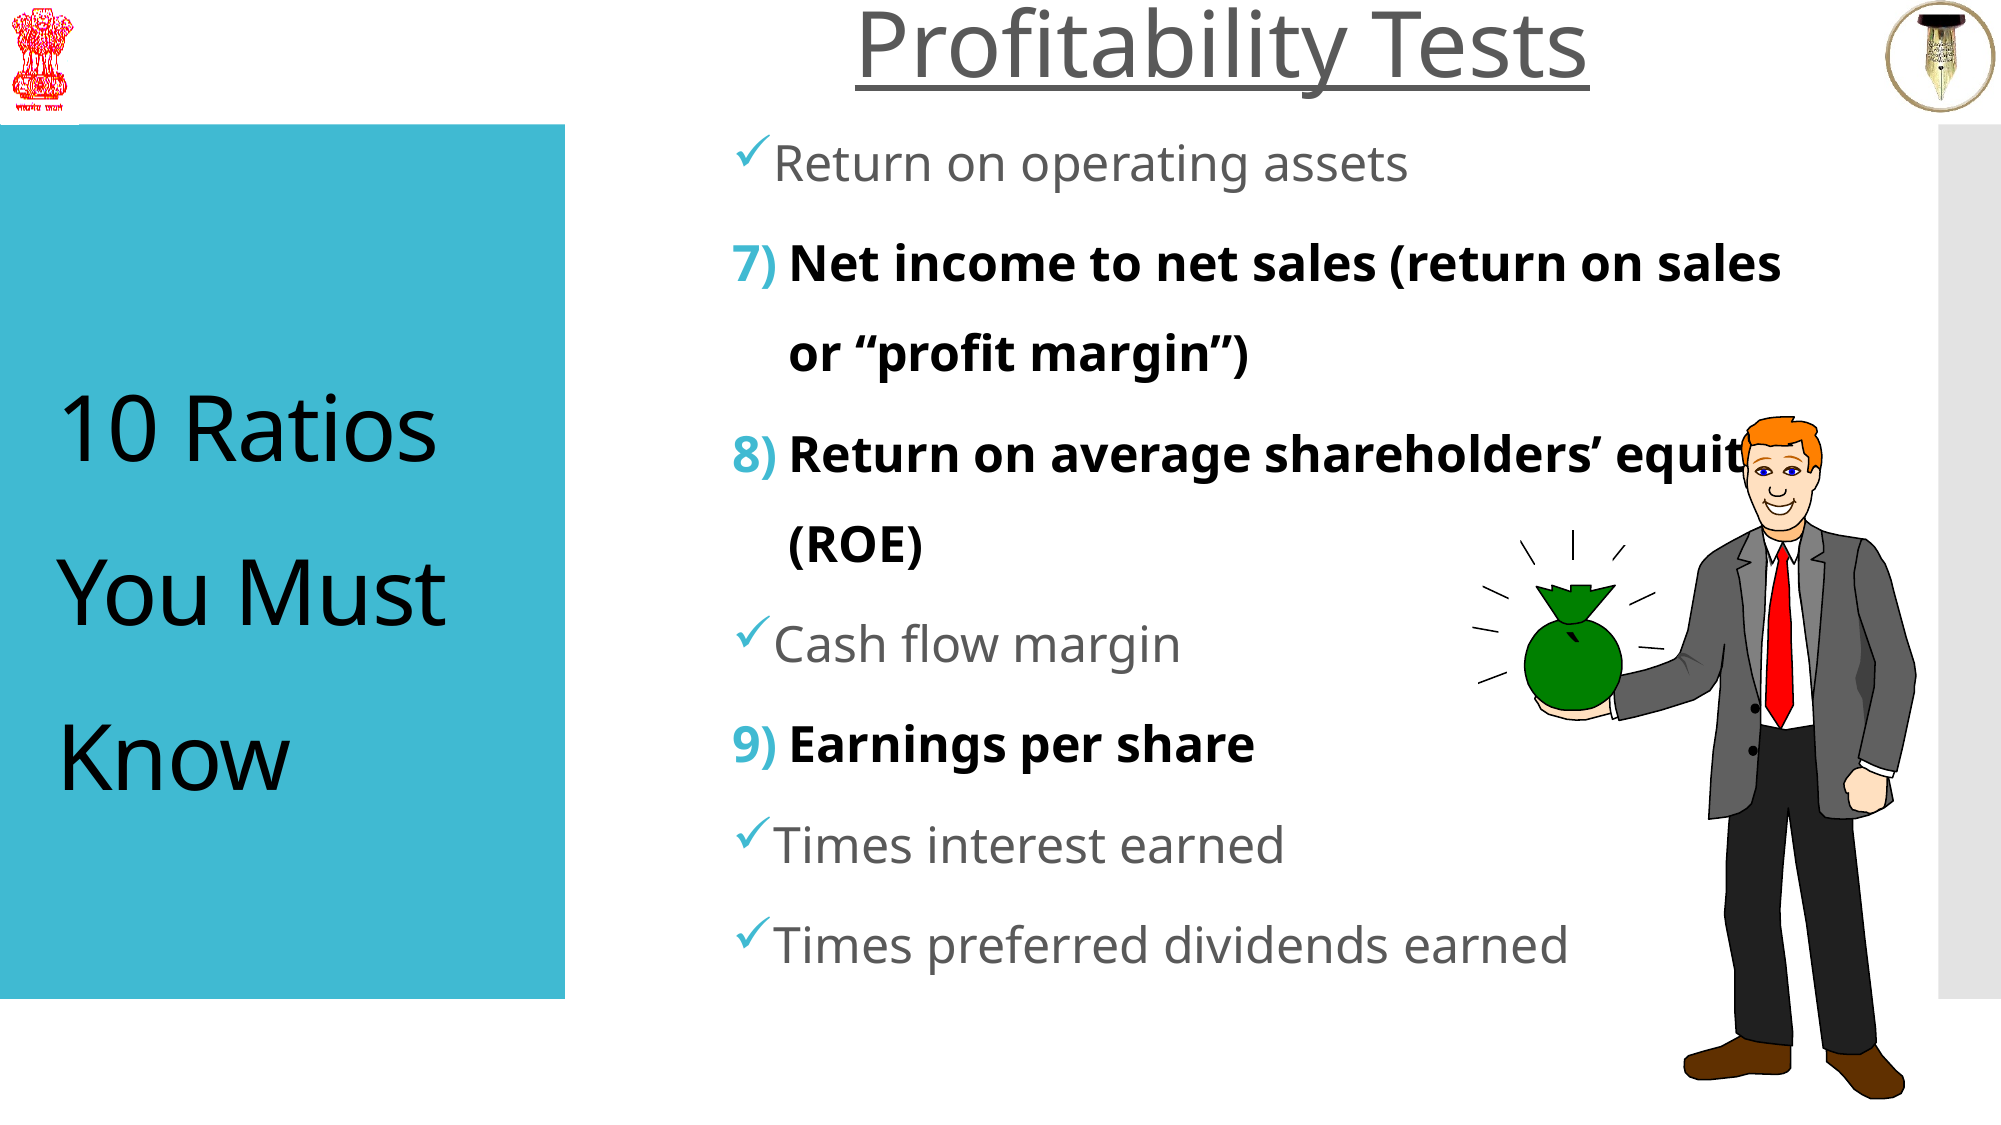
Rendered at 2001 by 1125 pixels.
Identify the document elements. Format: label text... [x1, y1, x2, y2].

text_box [0, 0, 79, 125]
picture [1884, 0, 1996, 113]
title 10 Ratios You Must Know [41, 184, 525, 940]
list Profitability Tests Return on operating assets Net income to net sales (return on sales or “profit margin”) Return on average shareholders’ equity (ROE) Cash flow margin Earnings per share Times interest earned Times preferred dividends earned [634, 46, 1810, 859]
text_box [1471, 414, 1920, 1103]
